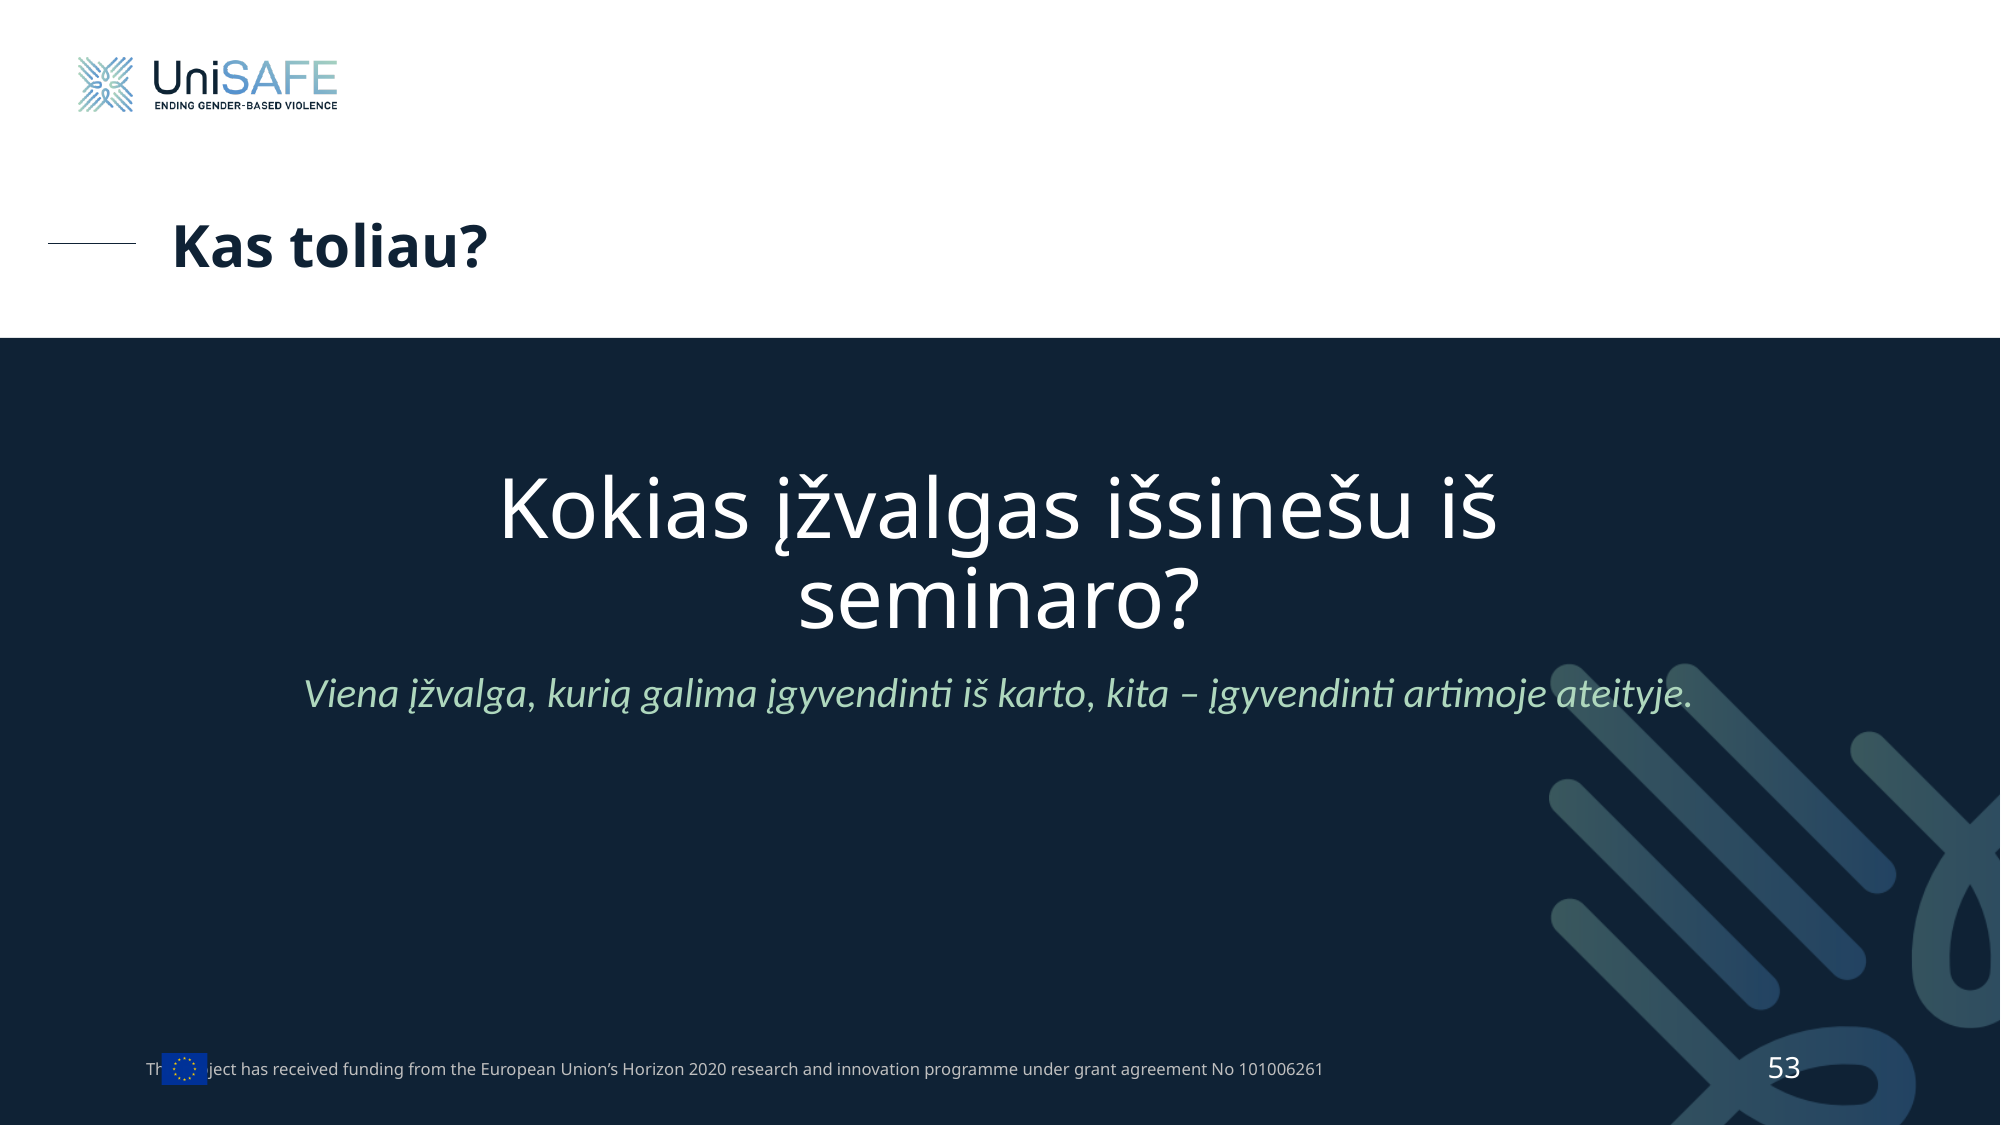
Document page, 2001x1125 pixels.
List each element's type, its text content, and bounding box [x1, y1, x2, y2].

text_box Viena įžvalga, kurią galima įgyvendinti iš karto, kita – įgyvendinti artimoje ateityje. [171, 640, 1827, 768]
picture [78, 57, 337, 112]
title Kas toliau? [171, 185, 1827, 313]
text_box Kokias įžvalgas išsinešu iš seminaro? [346, 434, 1652, 563]
